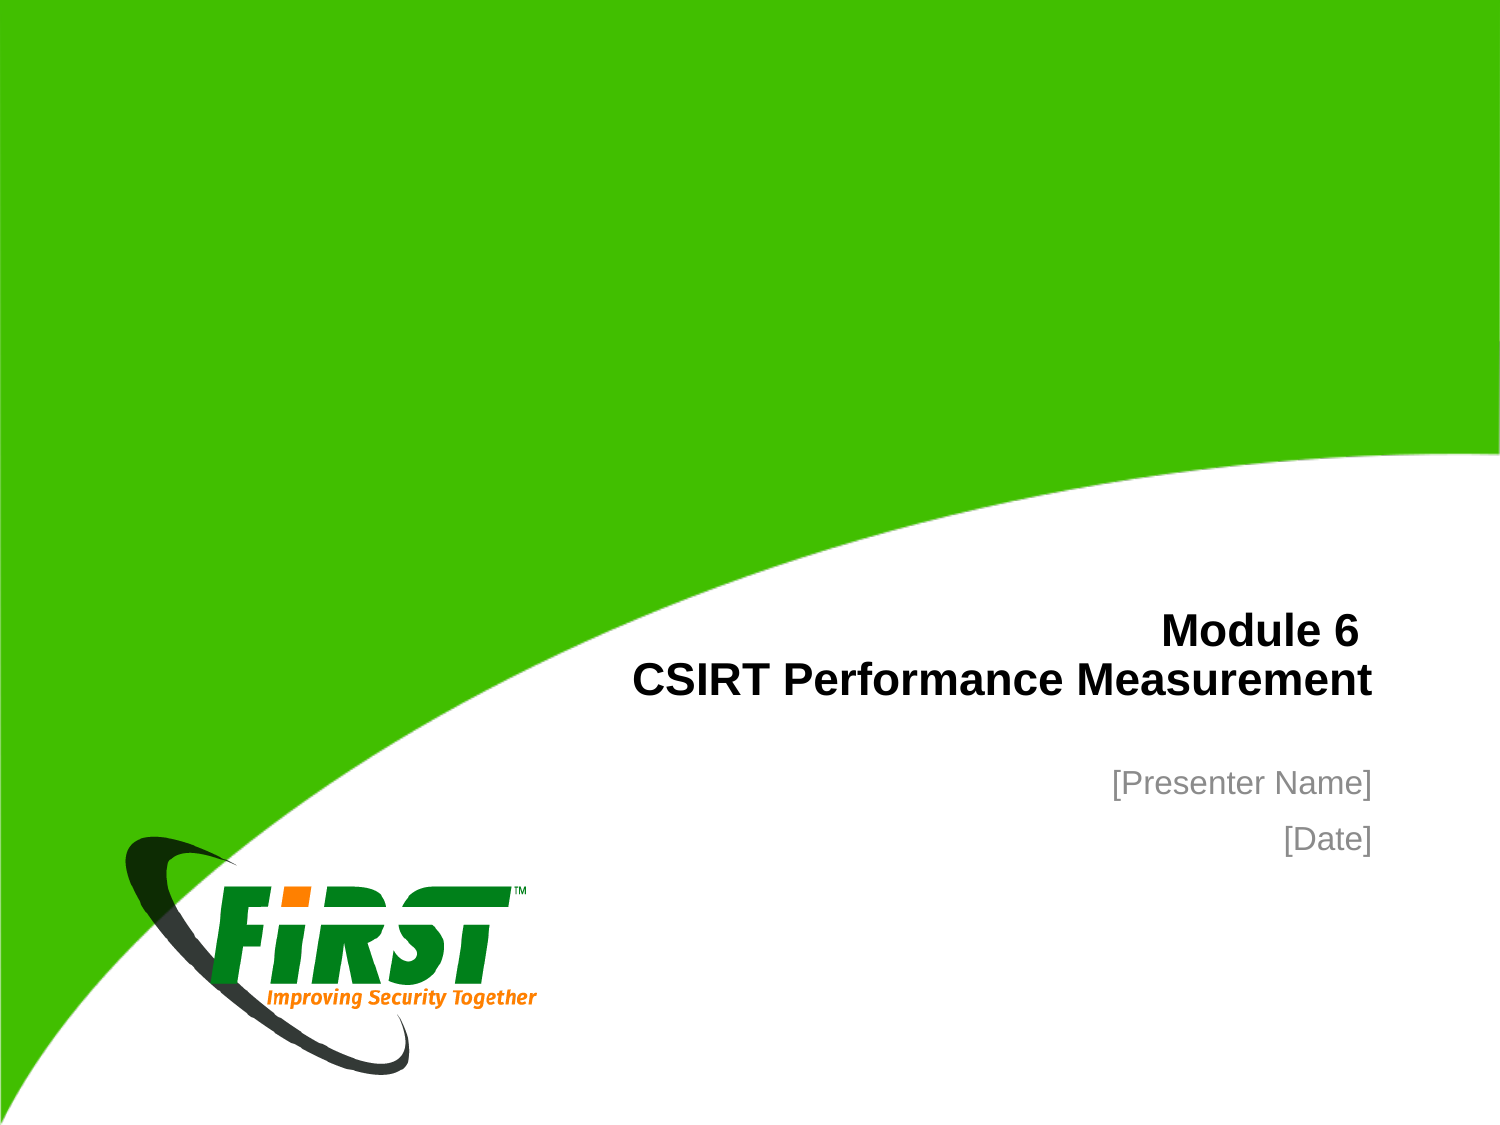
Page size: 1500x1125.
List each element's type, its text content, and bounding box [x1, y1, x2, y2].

picture [0, 0, 1500, 1125]
subtitle [Presenter Name] [Date] [587, 757, 1388, 908]
title Module 6 CSIRT Performance Measurement [500, 598, 1388, 714]
